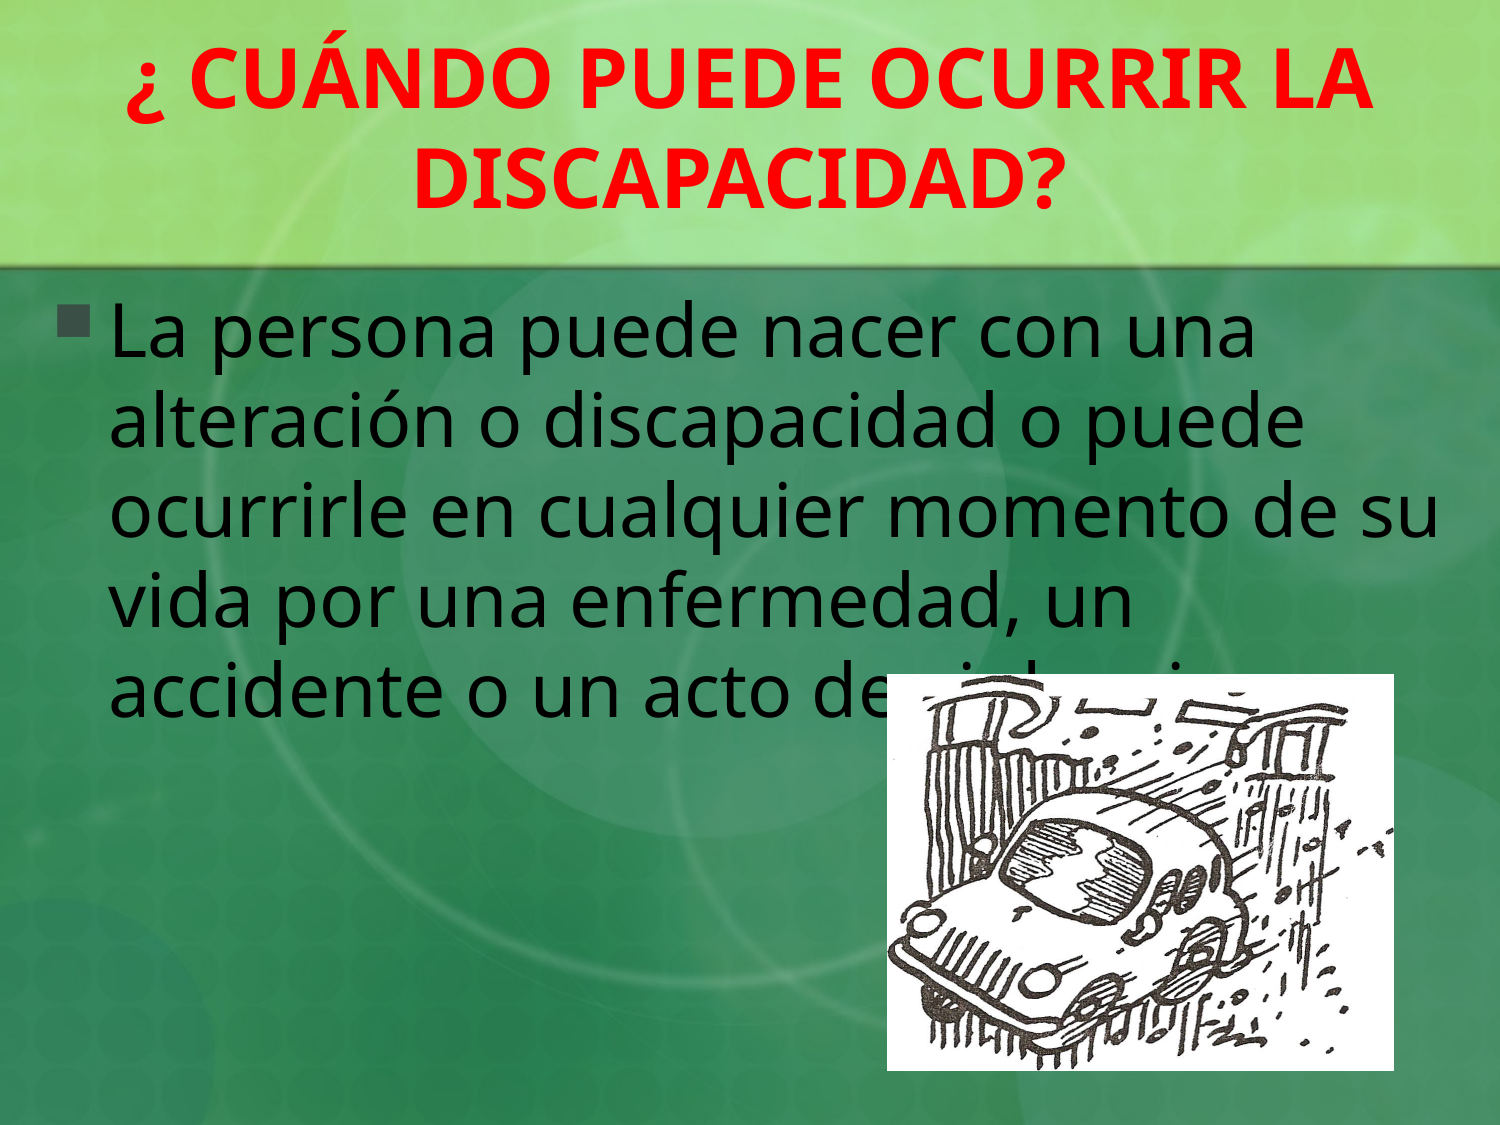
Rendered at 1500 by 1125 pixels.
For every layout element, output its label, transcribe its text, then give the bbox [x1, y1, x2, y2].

list La persona puede nacer con una altera­ción o discapacidad o puede ocurrirle en cualquier momento de su vida por una enfermedad, un accidente o un acto de violencia. [37, 274, 1463, 1101]
picture [0, 0, 1500, 1125]
title ¿ Cuándo puede ocurrir la discapacidad? [37, 24, 1463, 226]
